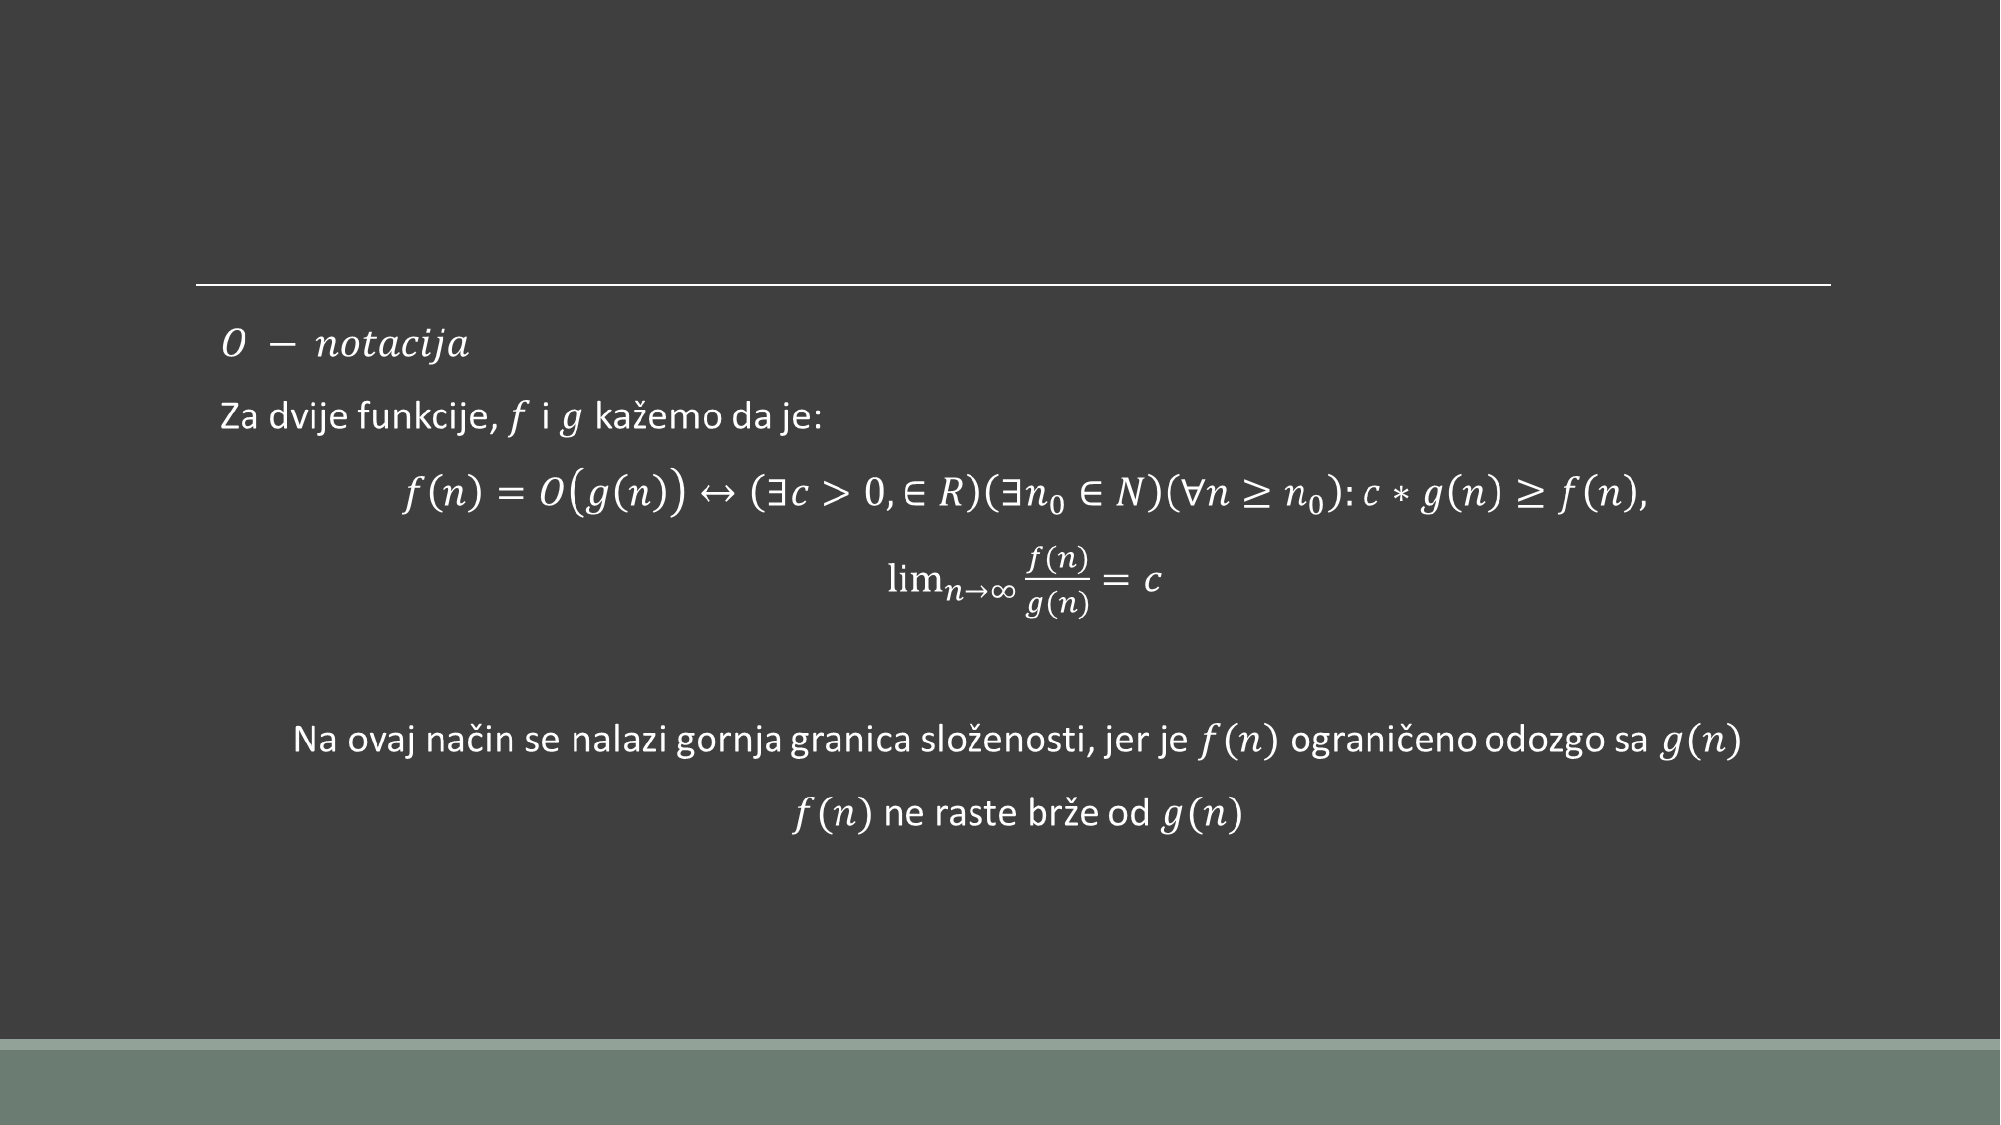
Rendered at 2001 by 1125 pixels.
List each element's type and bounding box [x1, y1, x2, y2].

list [180, 302, 1830, 963]
